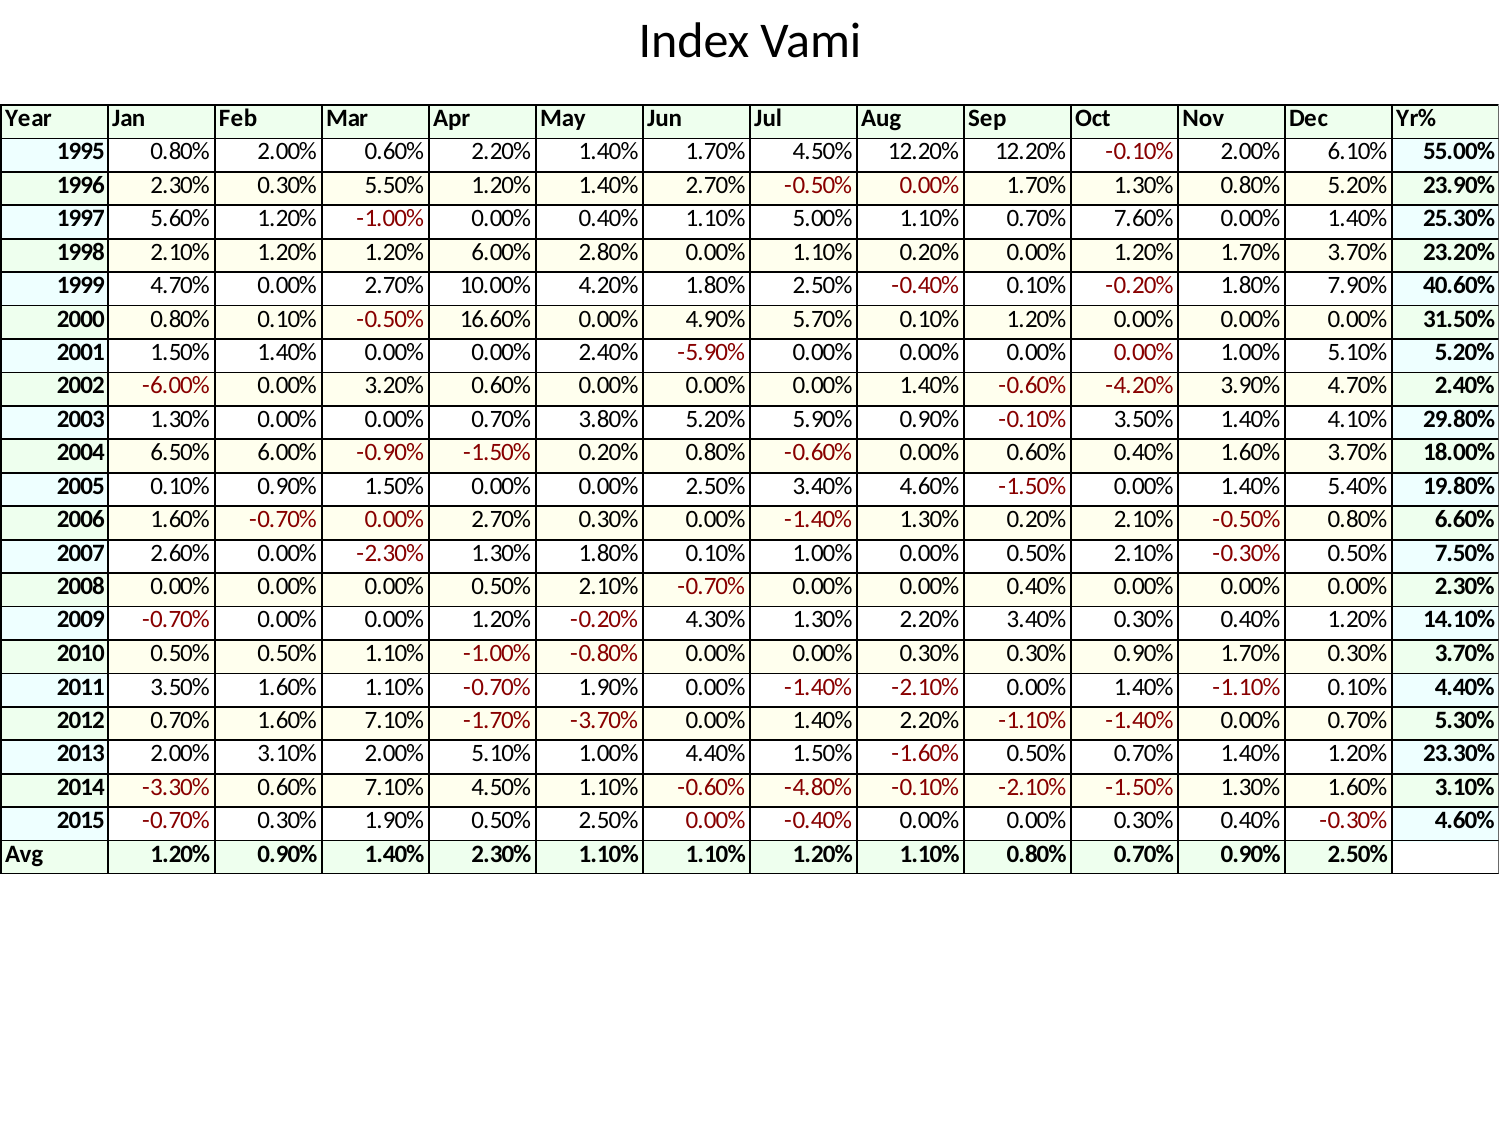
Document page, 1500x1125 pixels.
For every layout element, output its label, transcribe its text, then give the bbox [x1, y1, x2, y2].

picture [0, 103, 1500, 876]
text_box Index Vami [0, 0, 1500, 76]
